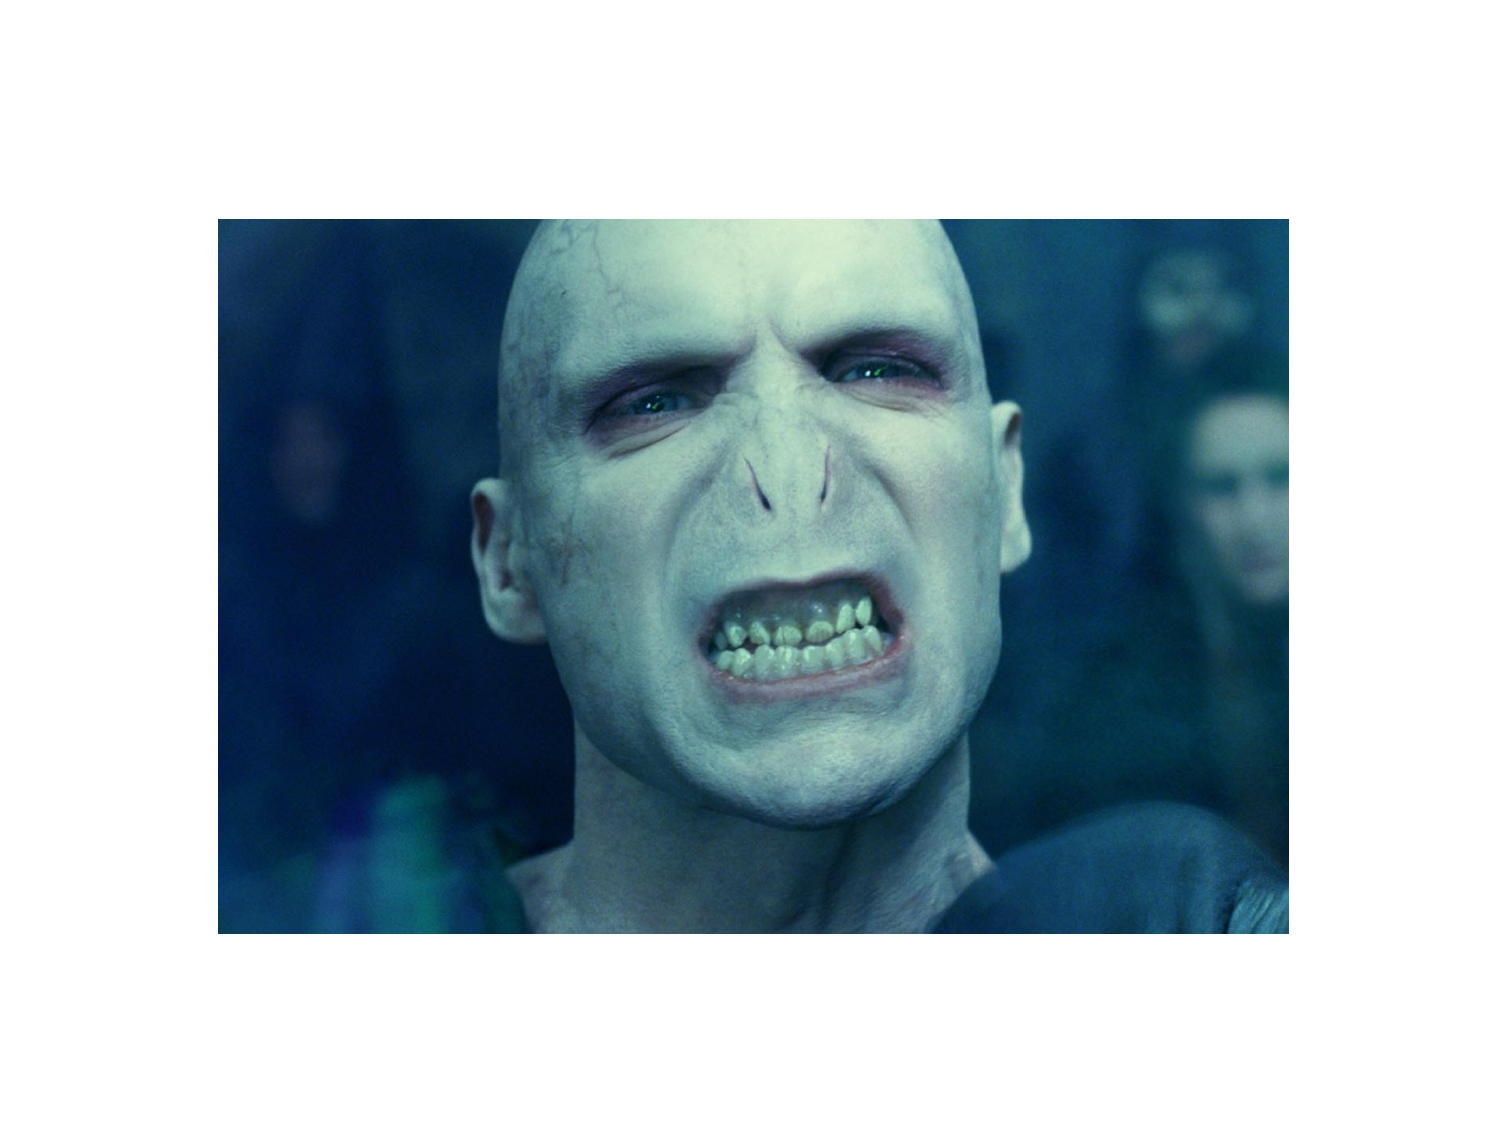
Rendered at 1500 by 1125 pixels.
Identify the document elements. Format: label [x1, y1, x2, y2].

picture [218, 219, 1290, 934]
picture [1285, 643, 1290, 673]
